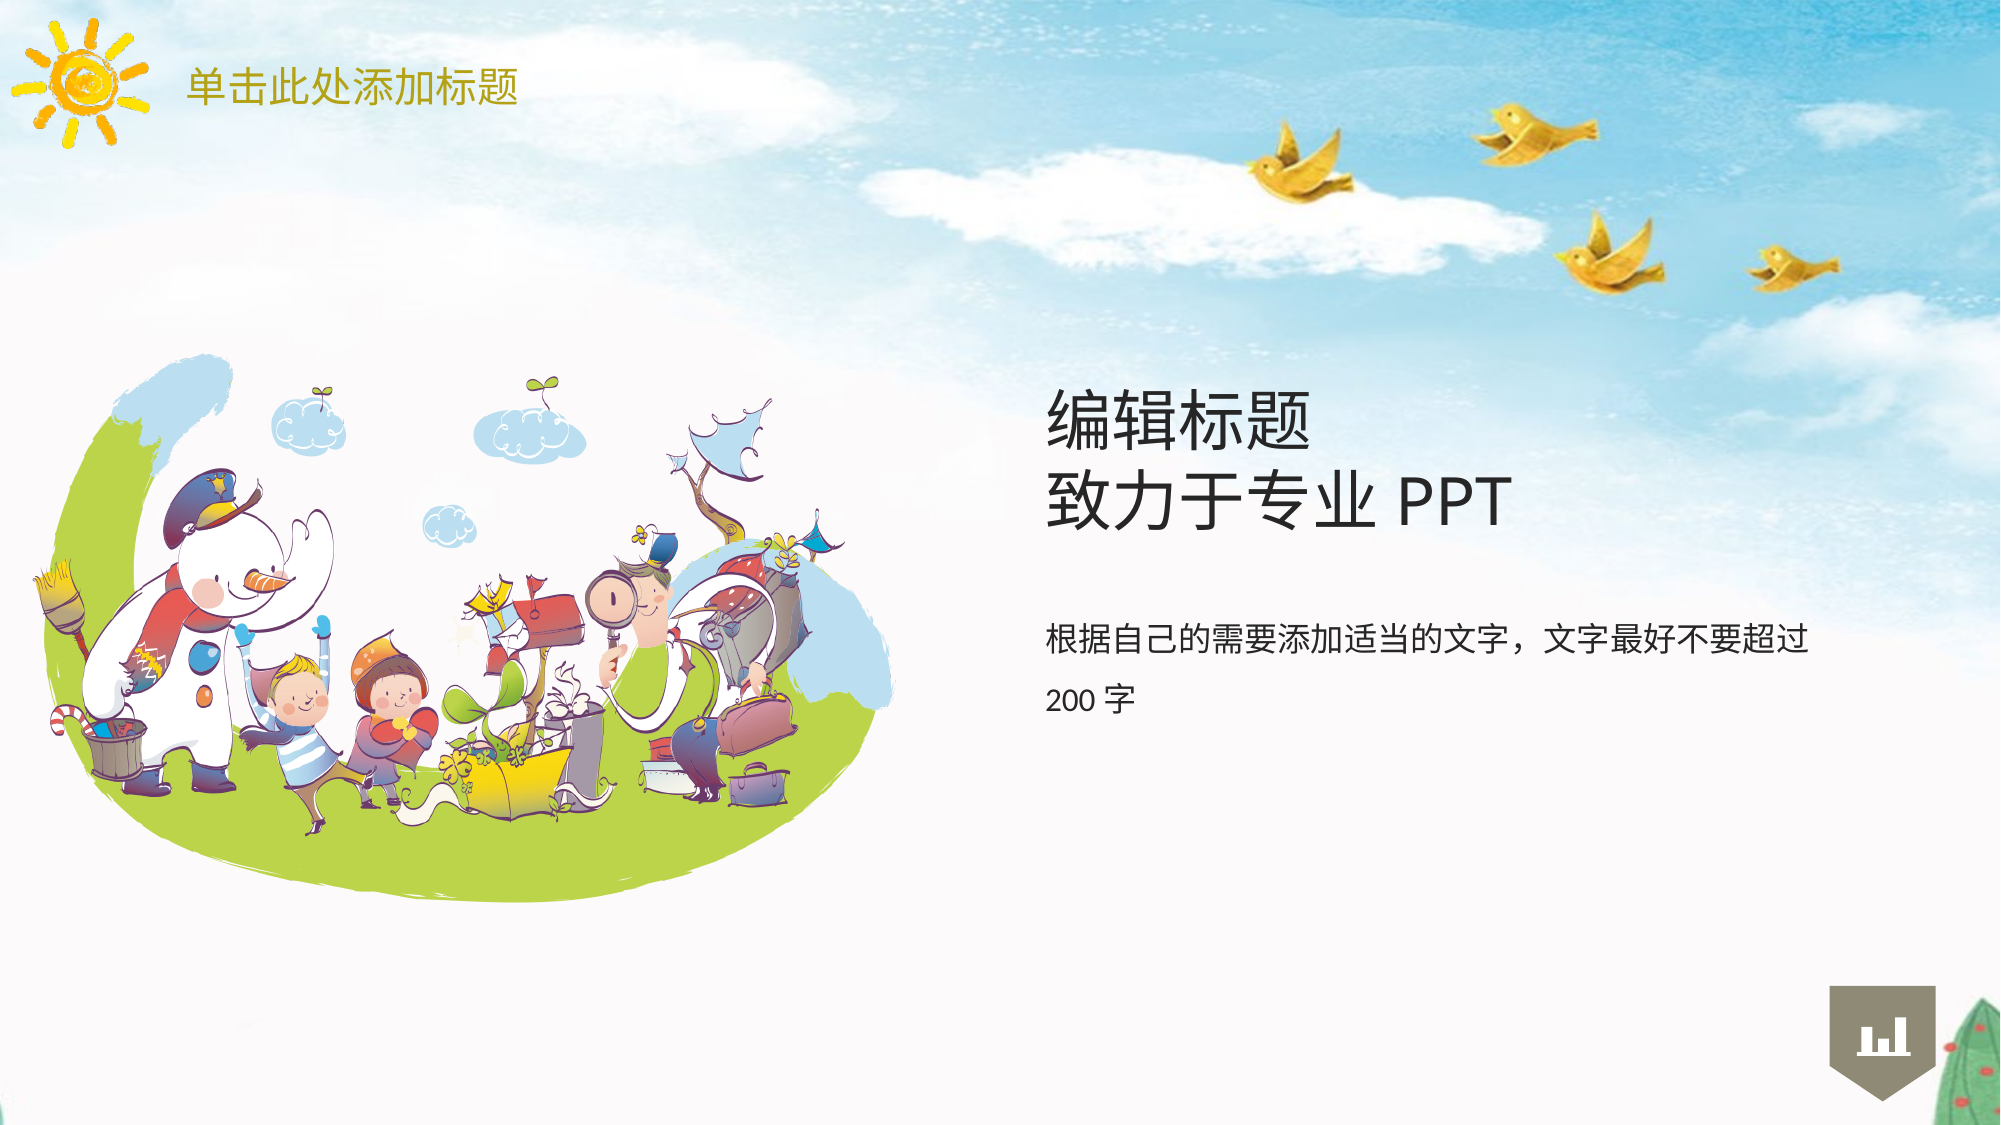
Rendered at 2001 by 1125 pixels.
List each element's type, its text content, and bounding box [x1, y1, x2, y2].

picture [0, 0, 2001, 1125]
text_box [1829, 985, 1936, 1102]
text_box 根据自己的需要添加适当的文字，文字最好不要超过200字 [1030, 591, 1861, 726]
text_box 单击此处添加标题 [170, 53, 545, 119]
text_box 编辑标题 致力于专业PPT [1030, 371, 1830, 547]
